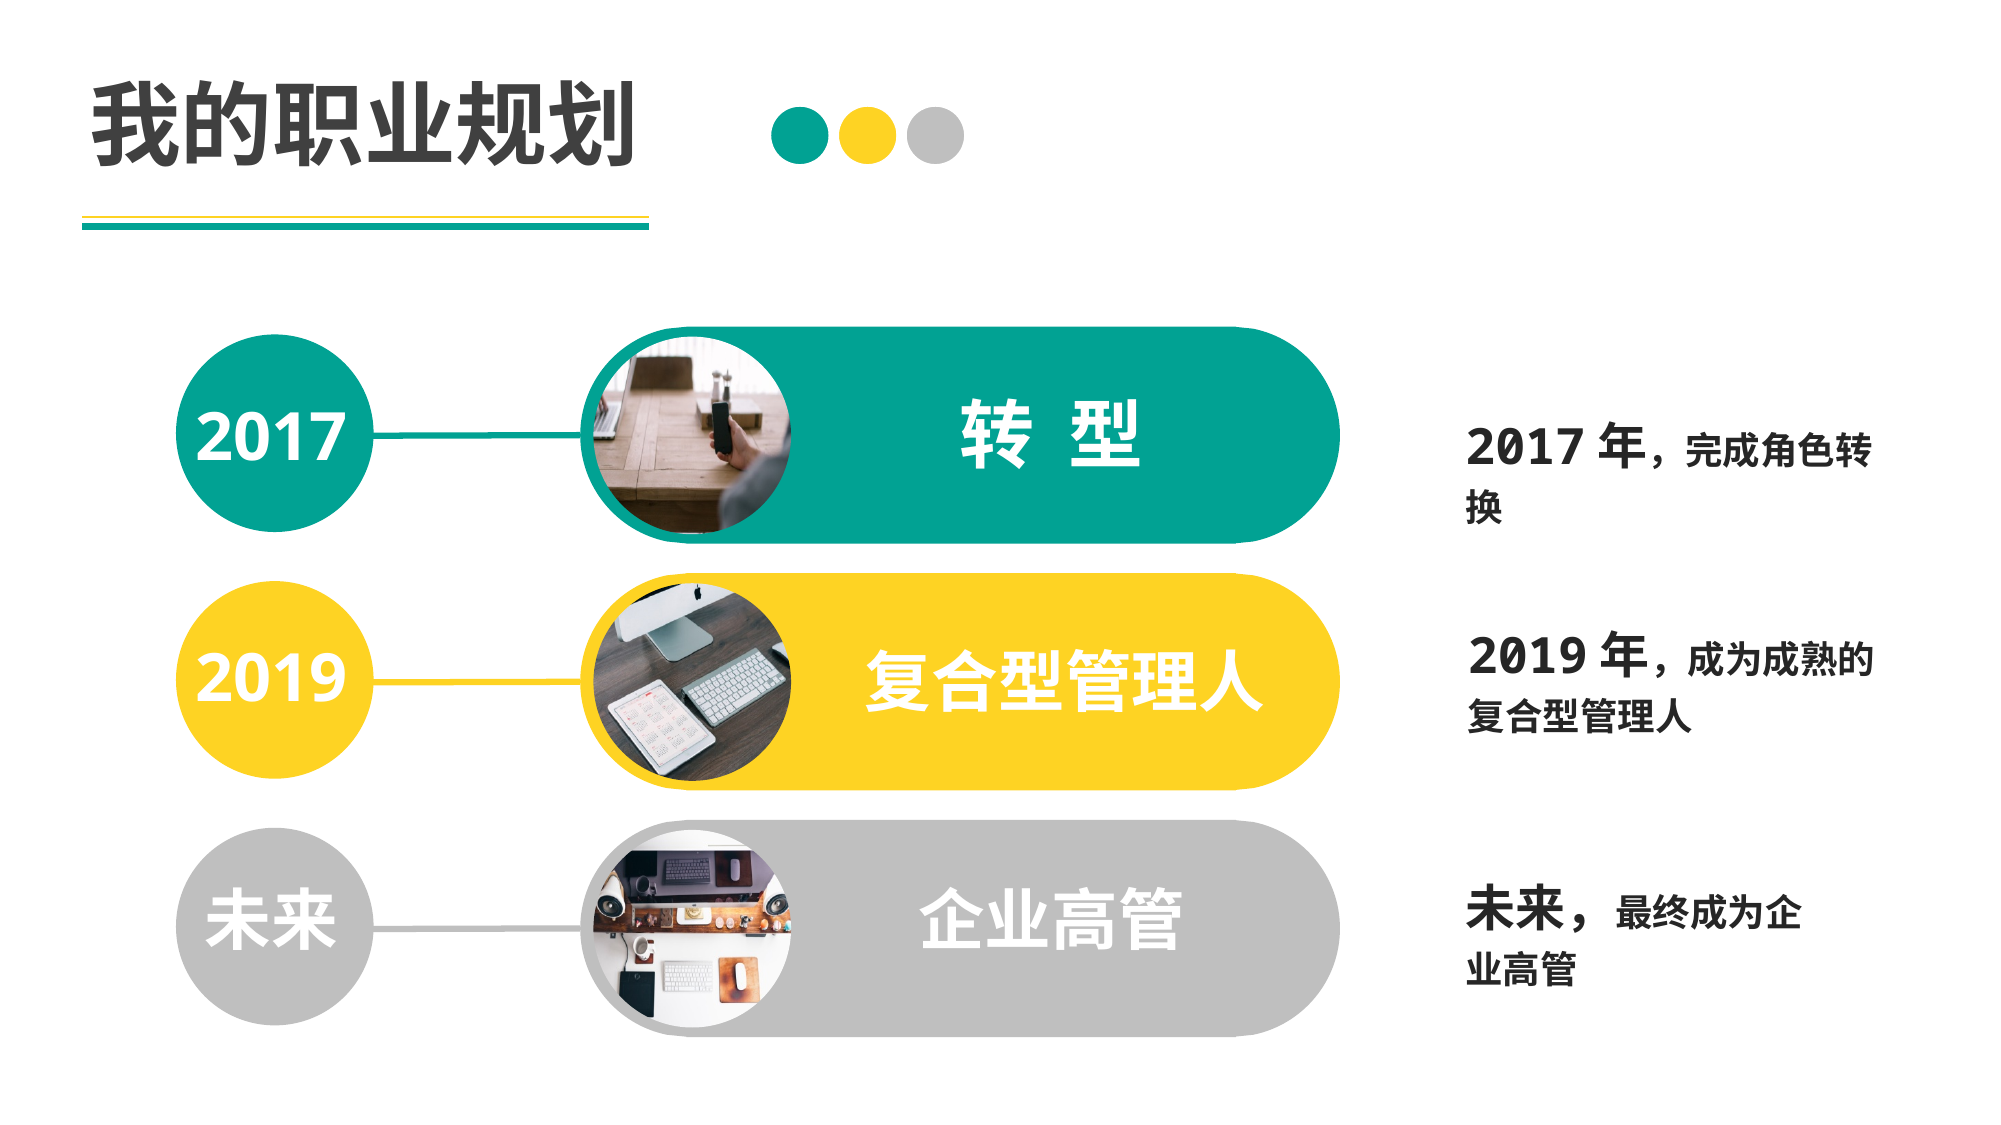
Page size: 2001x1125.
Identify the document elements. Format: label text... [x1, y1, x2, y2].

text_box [175, 573, 1340, 791]
text_box 未来，最终成为企业高管 [1450, 857, 1839, 999]
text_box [766, 101, 970, 170]
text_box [81, 216, 649, 227]
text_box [175, 819, 1340, 1037]
text_box 2019年，成为成熟的 复合型管理人 [1452, 604, 1917, 746]
text_box 我的职业规划 [74, 60, 655, 185]
text_box 2017年，完成角色转换 [1450, 395, 1915, 536]
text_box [175, 326, 1340, 544]
